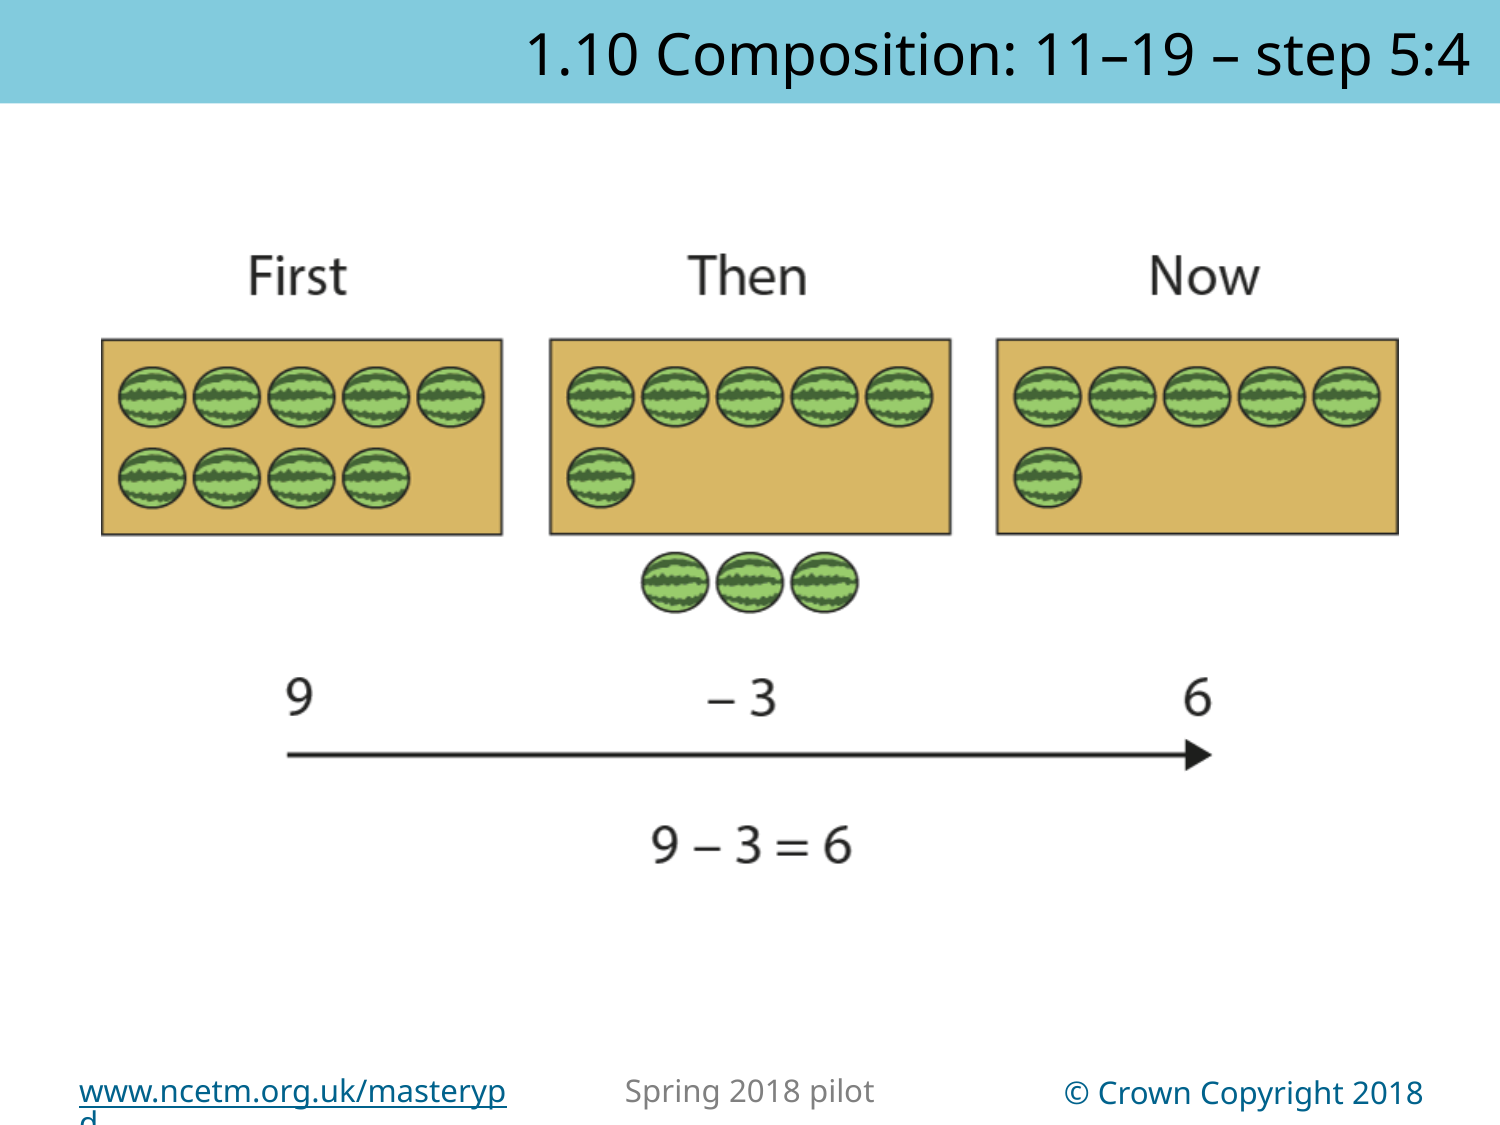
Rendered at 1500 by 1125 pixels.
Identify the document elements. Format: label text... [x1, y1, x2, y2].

picture [538, 246, 963, 622]
picture [124, 654, 1384, 786]
picture [101, 246, 526, 575]
list 1.10 Composition: 11–19 – step 5:4 [0, 0, 1500, 104]
picture [643, 810, 881, 879]
picture [975, 246, 1424, 599]
